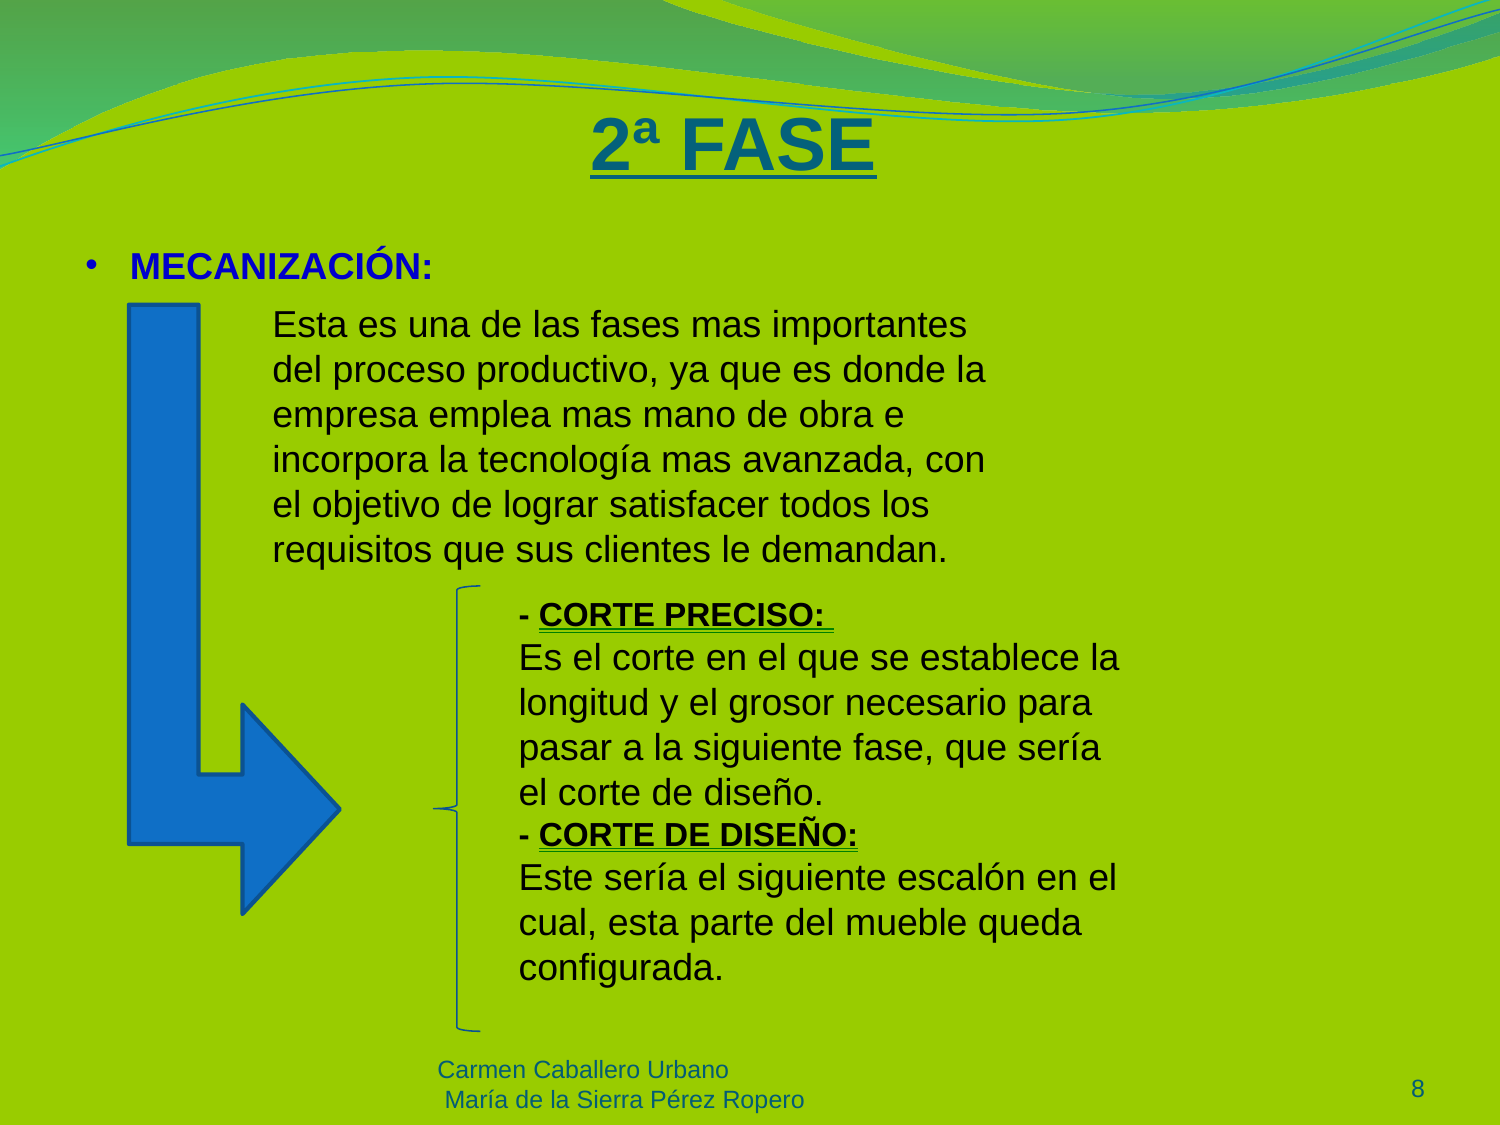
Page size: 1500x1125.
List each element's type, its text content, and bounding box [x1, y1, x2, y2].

text_box [126, 302, 342, 917]
slide_number 8 [1299, 1042, 1425, 1103]
footer Carmen Caballero Urbano María de la Sierra Pérez Ropero [437, 1053, 988, 1114]
list MECANIZACIÓN: [70, 234, 1421, 1009]
text_box [432, 585, 481, 1033]
text_box Esta es una de las fases mas importantes del proceso productivo, ya que es donde la empresa emplea mas mano de obra e incorpora la tecnología mas avanzada, con el objetivo de lograr satisfacer todos los requisitos que sus clientes le demandan. [257, 292, 1020, 623]
text_box - CORTE PRECISO: Es el corte en el que se establece la longitud y el grosor necesario para pasar a la siguiente fase, que sería el corte de diseño. - CORTE DE DISEÑO: Este sería el siguiente escalón en el cual, esta parte del mueble queda configurada. [503, 585, 1137, 996]
title 2ª FASE [58, 81, 1409, 187]
